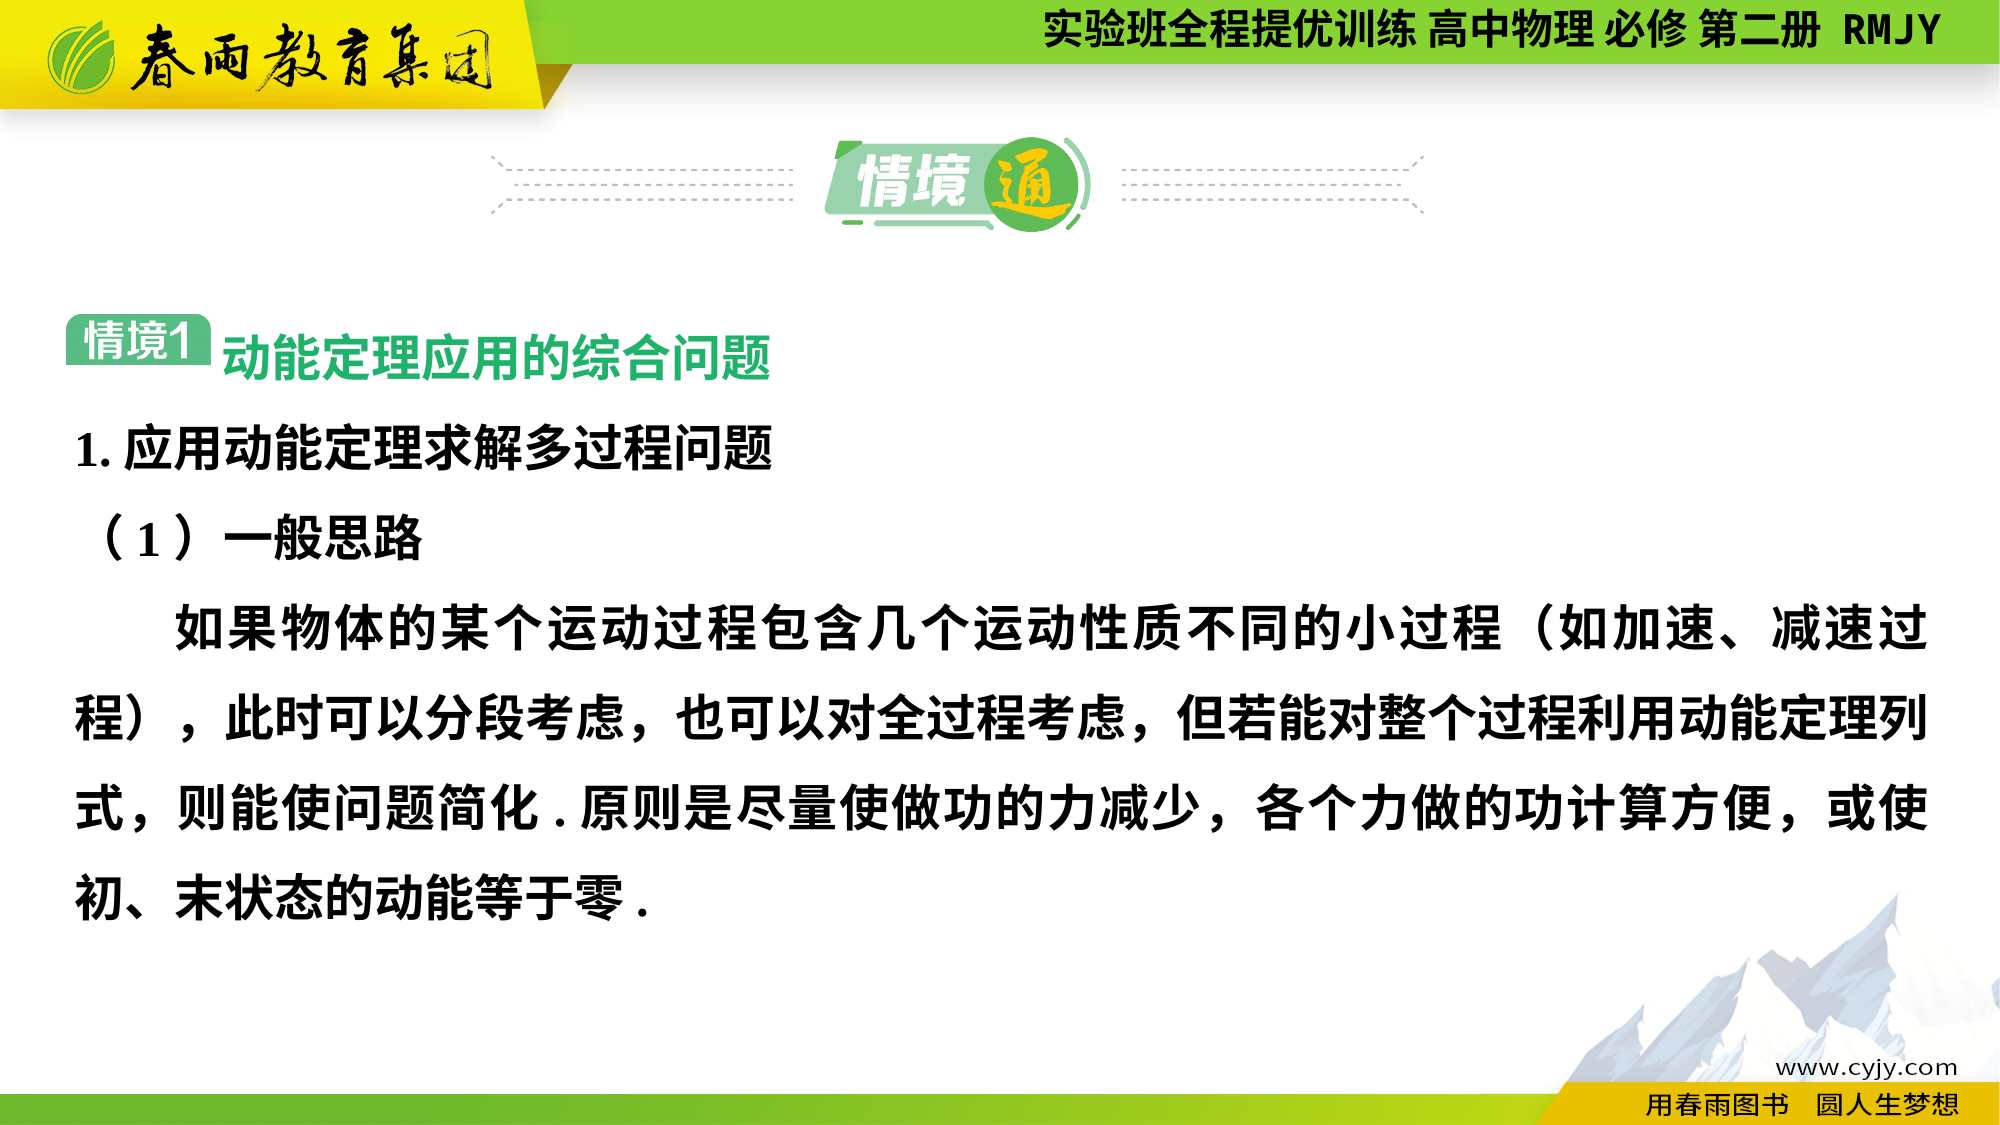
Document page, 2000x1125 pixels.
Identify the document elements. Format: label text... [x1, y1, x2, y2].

picture [0, 0, 2000, 1125]
list 动能定理应用的综合问题 1.应用动能定理求解多过程问题 （1）一般思路 如果物体的某个运动过程包含几个运动性质不同的小过程（如加速、减速过程），此时可以分段考虑，也可以对全过程考虑，但若能对整个过程利用动能定理列式，则能使问题简化.原则是尽量使做功的力减少，各个力做的功计算方便，或使初、末状态的动能等于零. [59, 289, 1944, 941]
